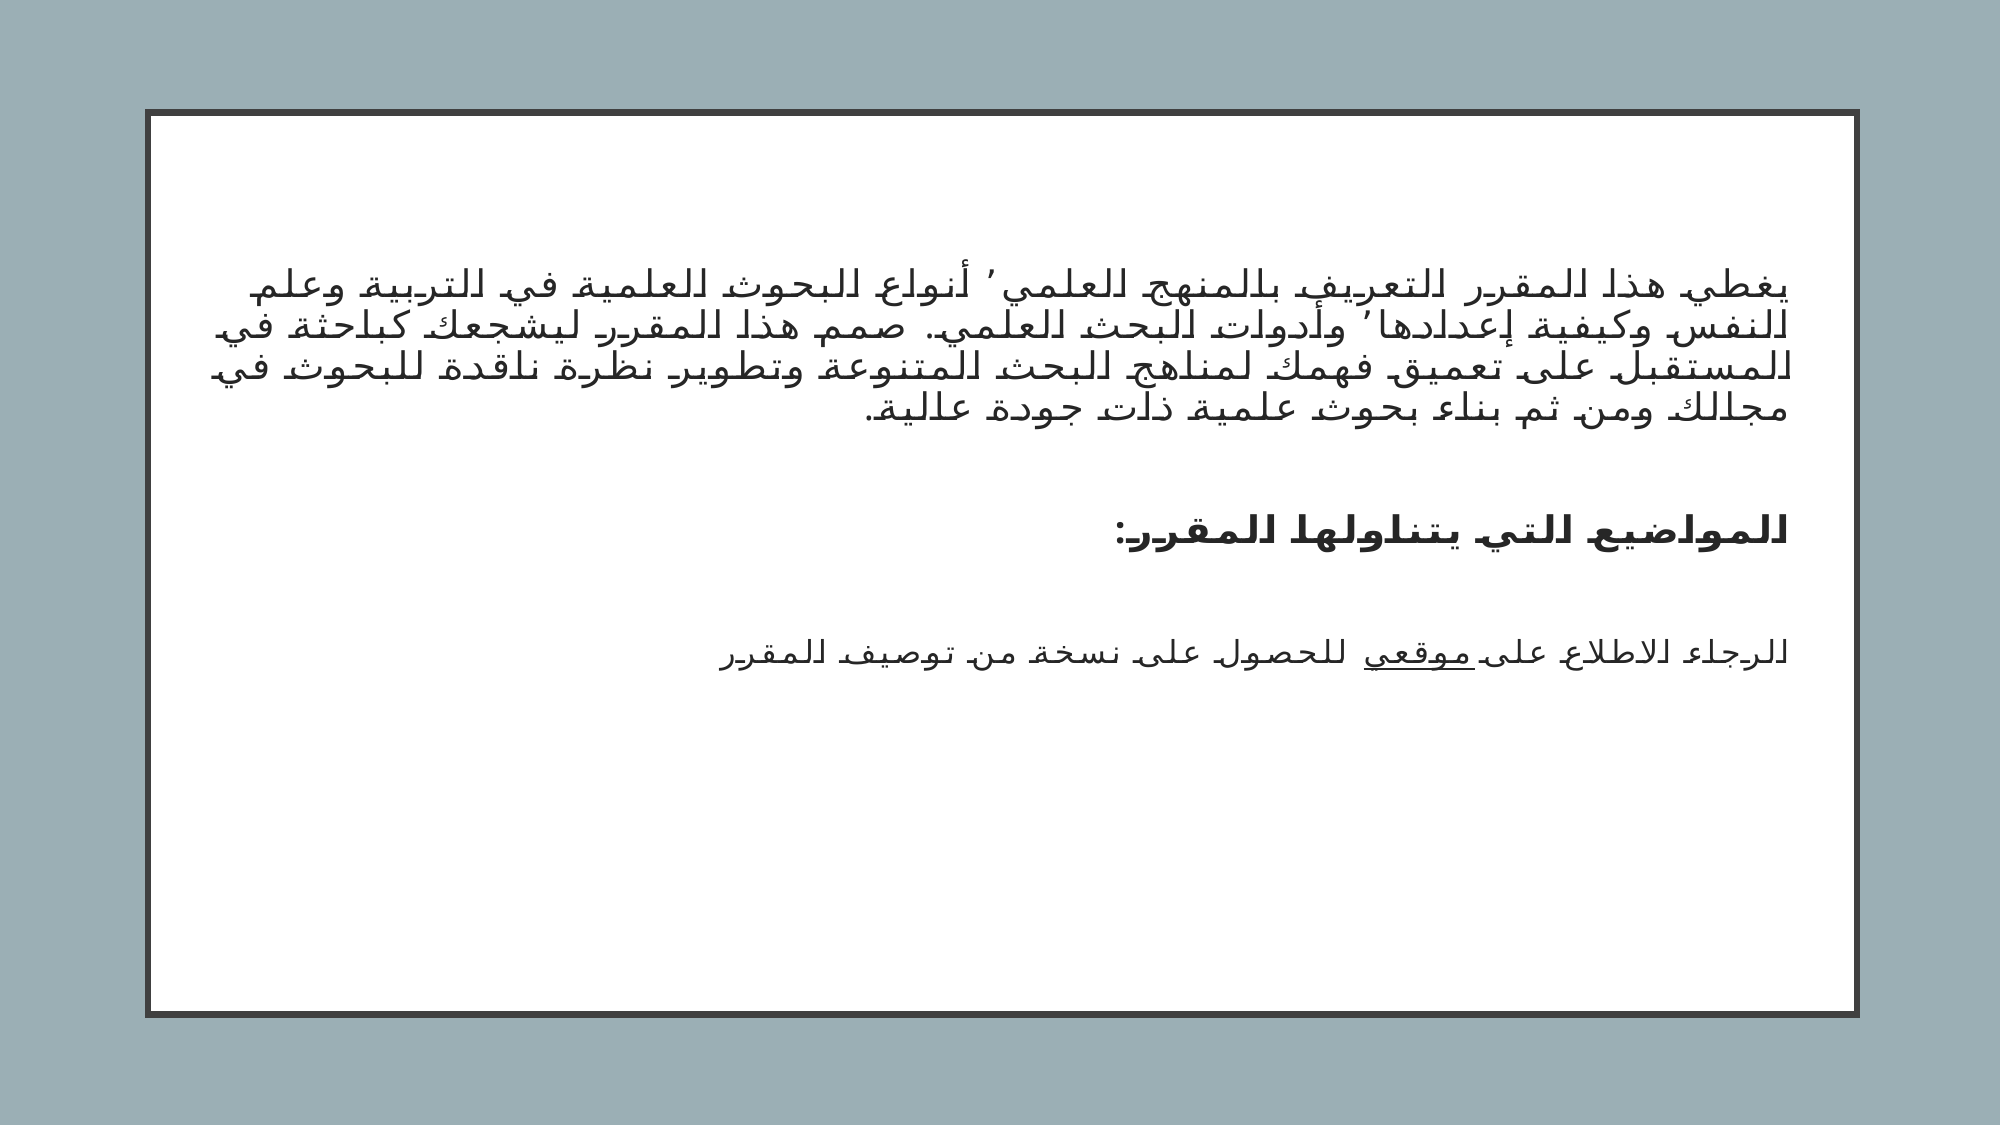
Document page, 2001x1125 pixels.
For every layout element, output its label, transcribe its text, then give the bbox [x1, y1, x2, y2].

title يغطي هذا المقرر التعريف بالمنهج العلمي٬ أنواع البحوث العلمية في التربية وعلم النفس وكيفية إعدادها٬ وأدوات البحث العلمي. صمم هذا المقرر ليشجعك كباحثة في المستقبل على تعميق فهمك لمناهج البحث المتنوعة وتطوير نظرة ناقدة للبحوث في مجالك ومن ثم بناء بحوث علمية ذات جودة عالية. المواضيع التي يتناولها المقرر: الرجاء الاطلاع على موقعي للحصول على نسخة من توصيف المقرر [145, 109, 1860, 1018]
